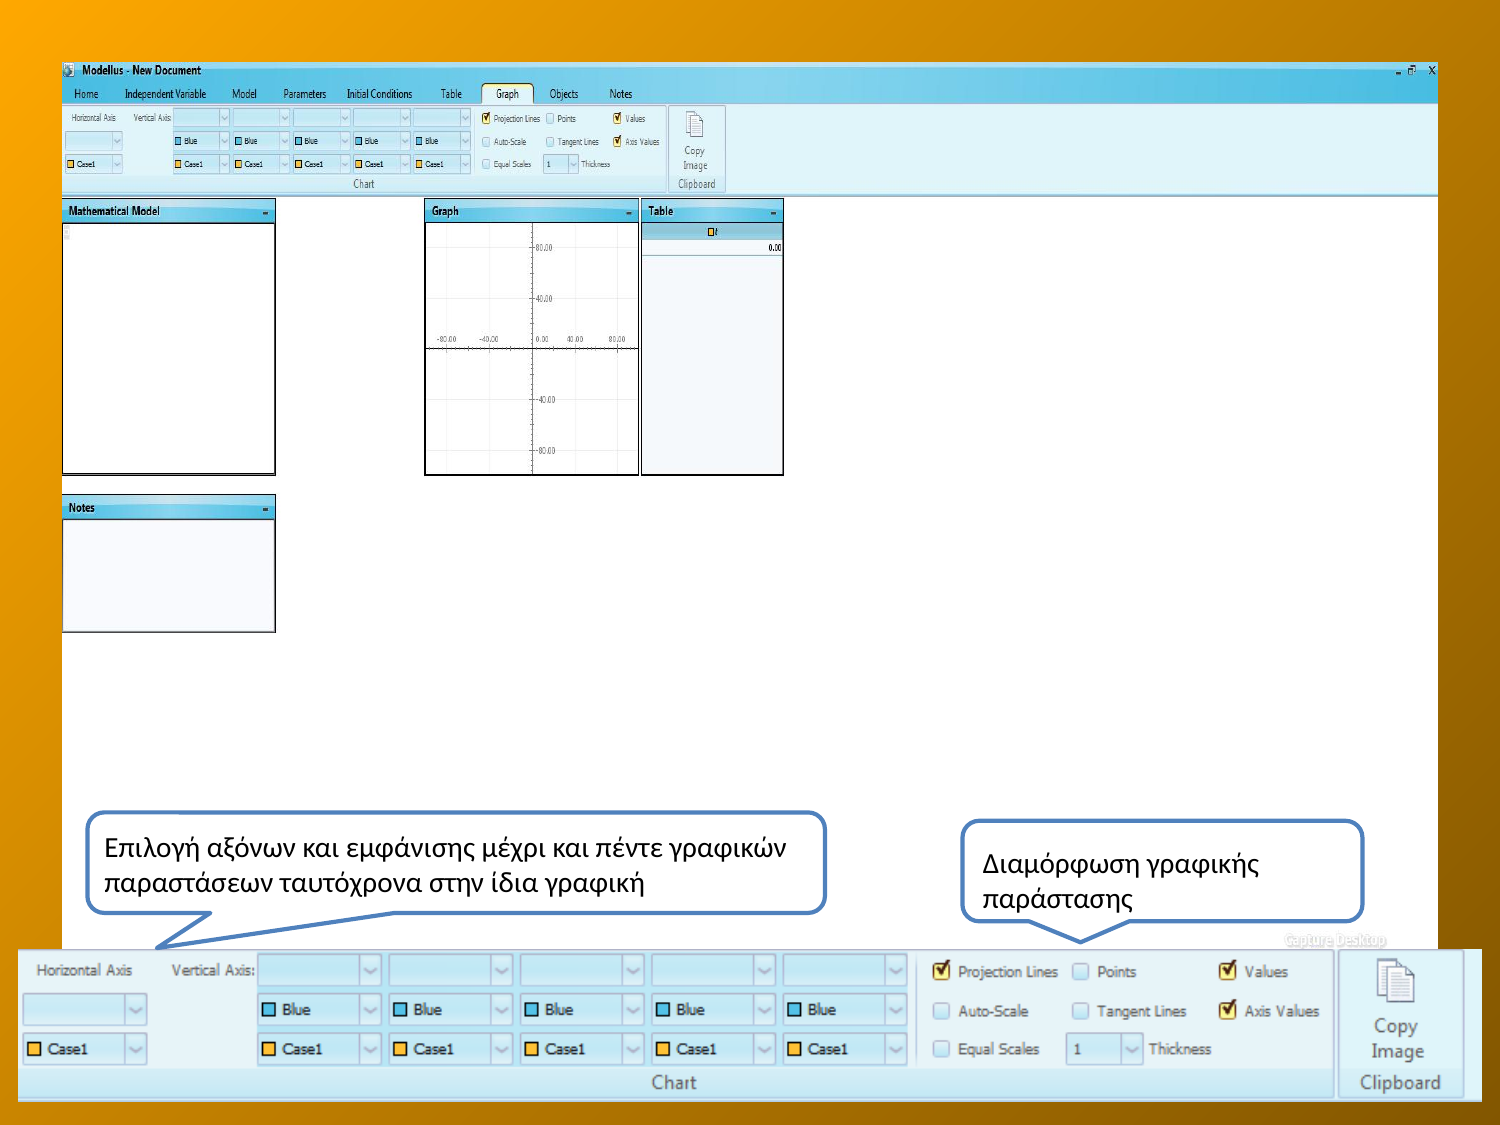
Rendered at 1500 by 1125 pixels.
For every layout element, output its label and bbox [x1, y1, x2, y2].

list [62, 62, 1438, 948]
picture [18, 949, 1482, 1102]
